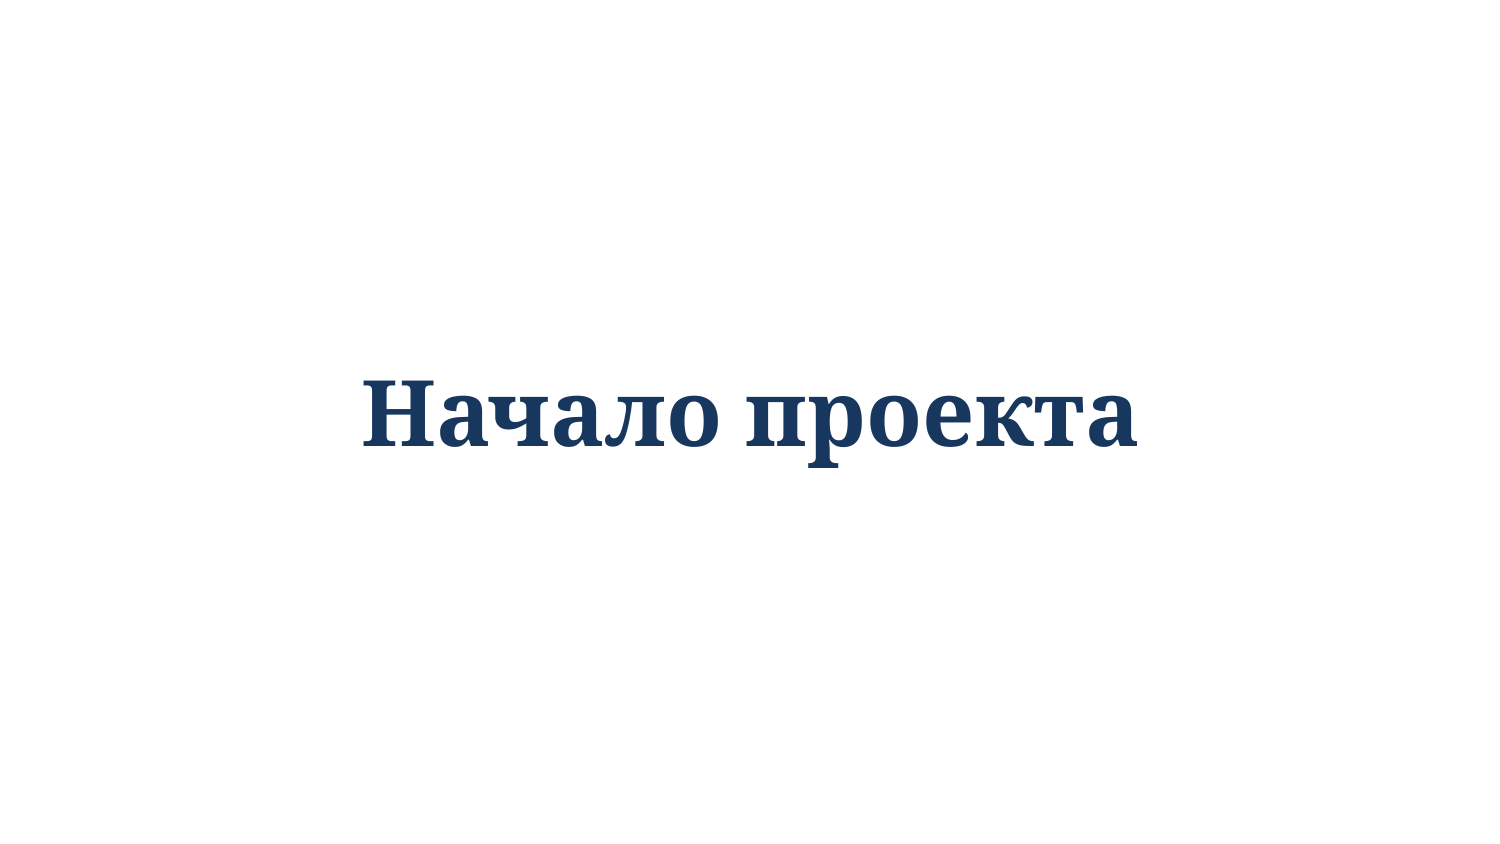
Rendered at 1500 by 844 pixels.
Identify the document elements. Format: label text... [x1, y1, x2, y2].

title Начало проекта [76, 339, 1427, 480]
